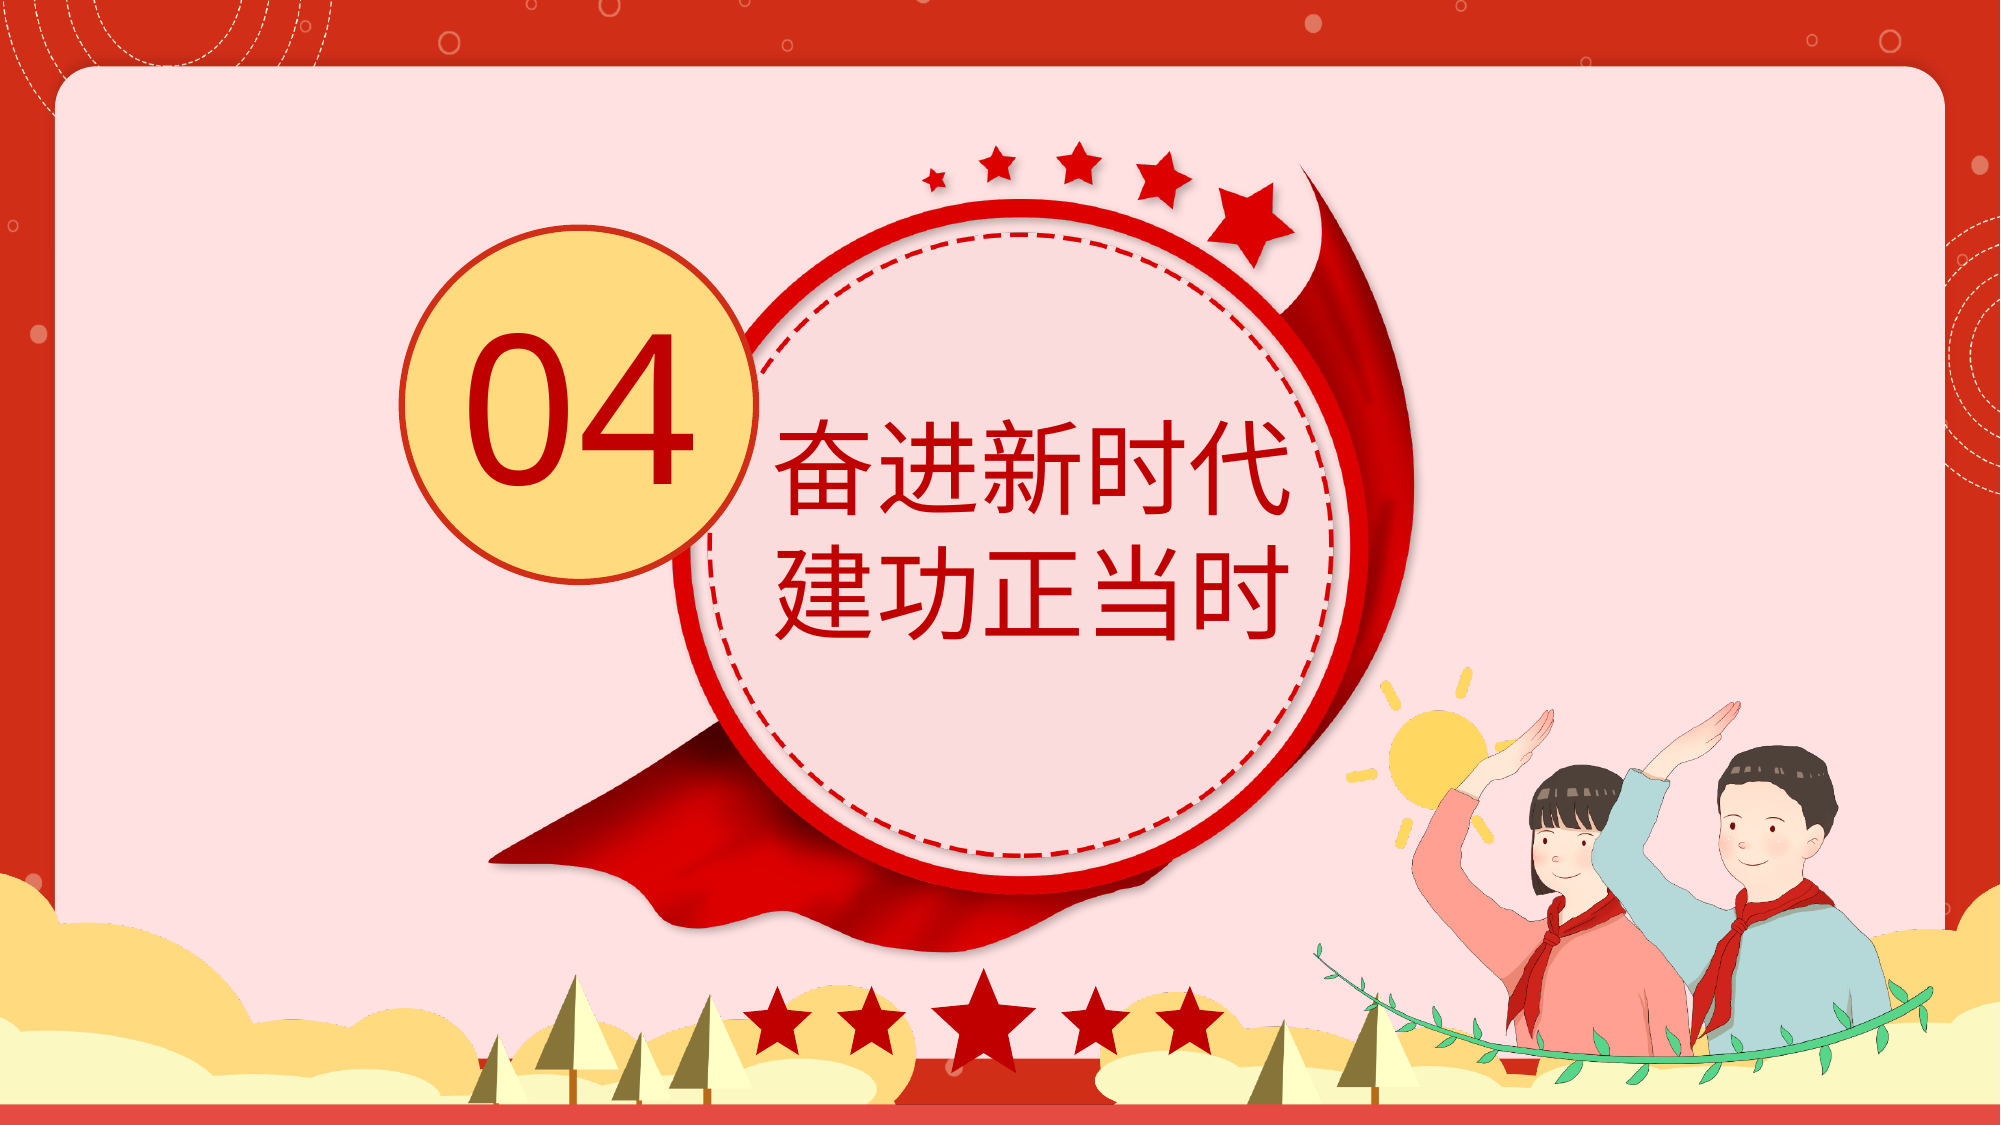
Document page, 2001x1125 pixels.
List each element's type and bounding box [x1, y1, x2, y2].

text_box [401, 227, 757, 583]
picture [0, 0, 2000, 1125]
